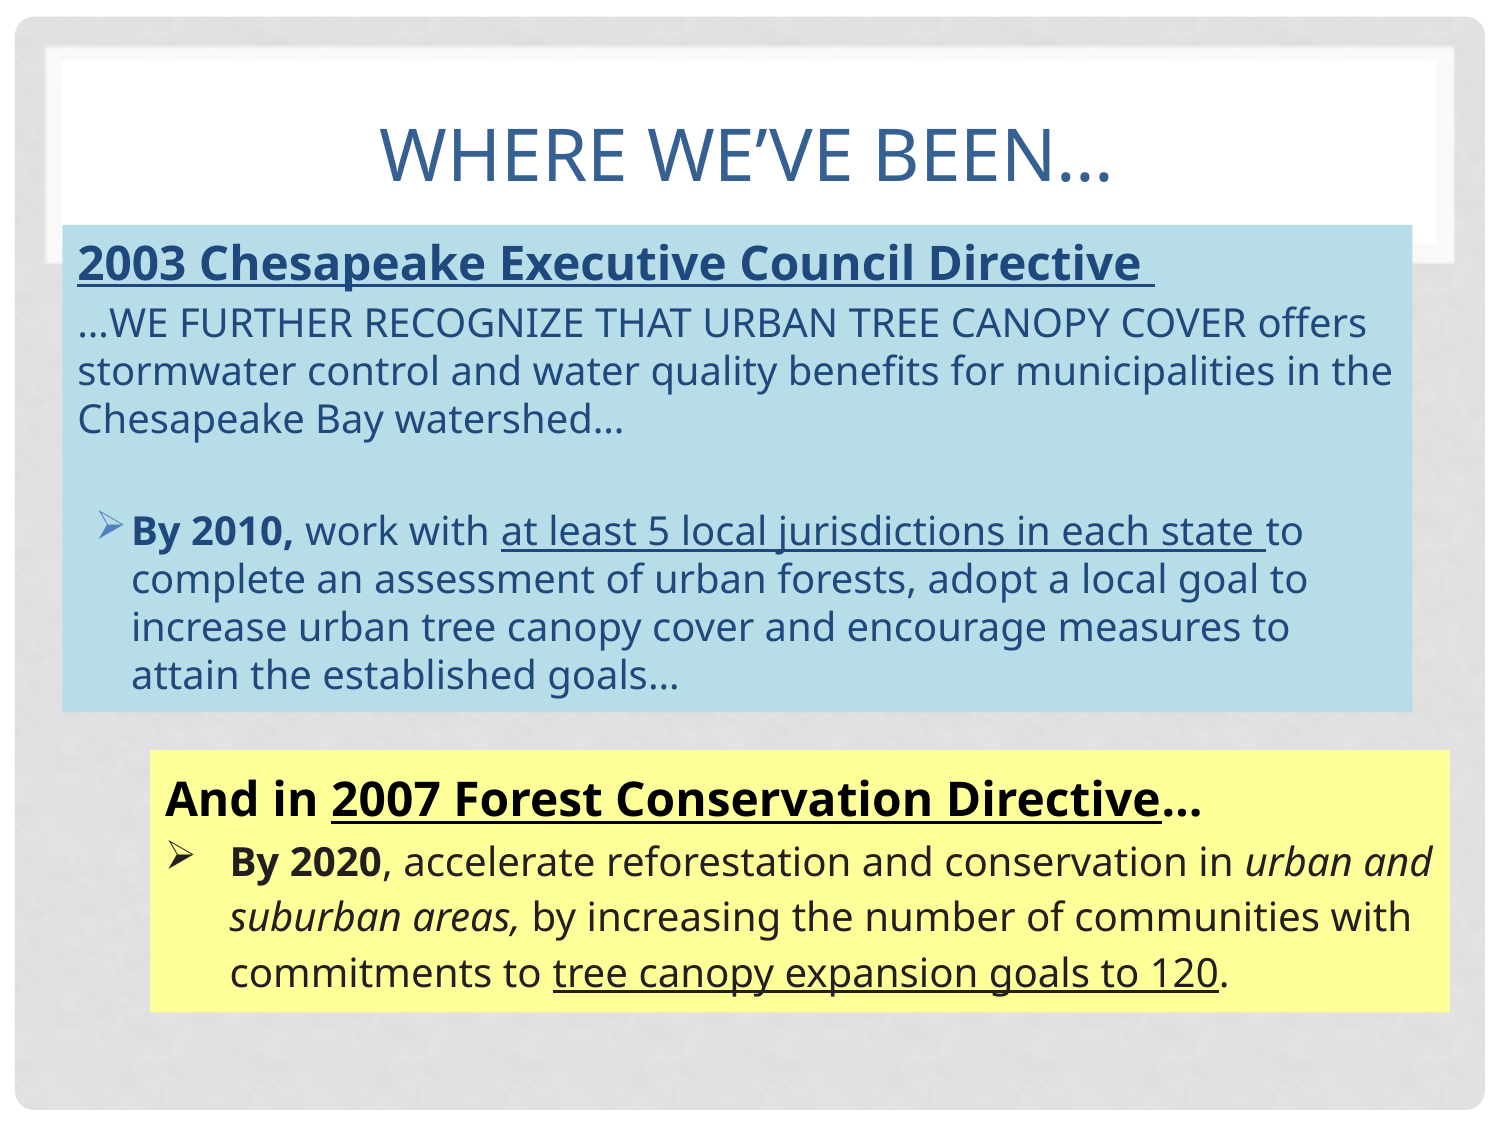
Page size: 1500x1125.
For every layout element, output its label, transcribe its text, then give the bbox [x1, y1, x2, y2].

list 2003 Chesapeake Executive Council Directive …WE FURTHER RECOGNIZE THAT URBAN TREE CANOPY COVER offers stormwater control and water quality benefits for municipalities in the Chesapeake Bay watershed… By 2010, work with at least 5 local jurisdictions in each state to complete an assessment of urban forests, adopt a local goal to increase urban tree canopy cover and encourage measures to attain the established goals… [62, 224, 1413, 713]
title Where we’ve been… [69, 66, 1425, 238]
text_box And in 2007 Forest Conservation Directive… By 2020, accelerate reforestation and conservation in urban and suburban areas, by increasing the number of communities with commitments to tree canopy expansion goals to 120. [150, 750, 1450, 1013]
